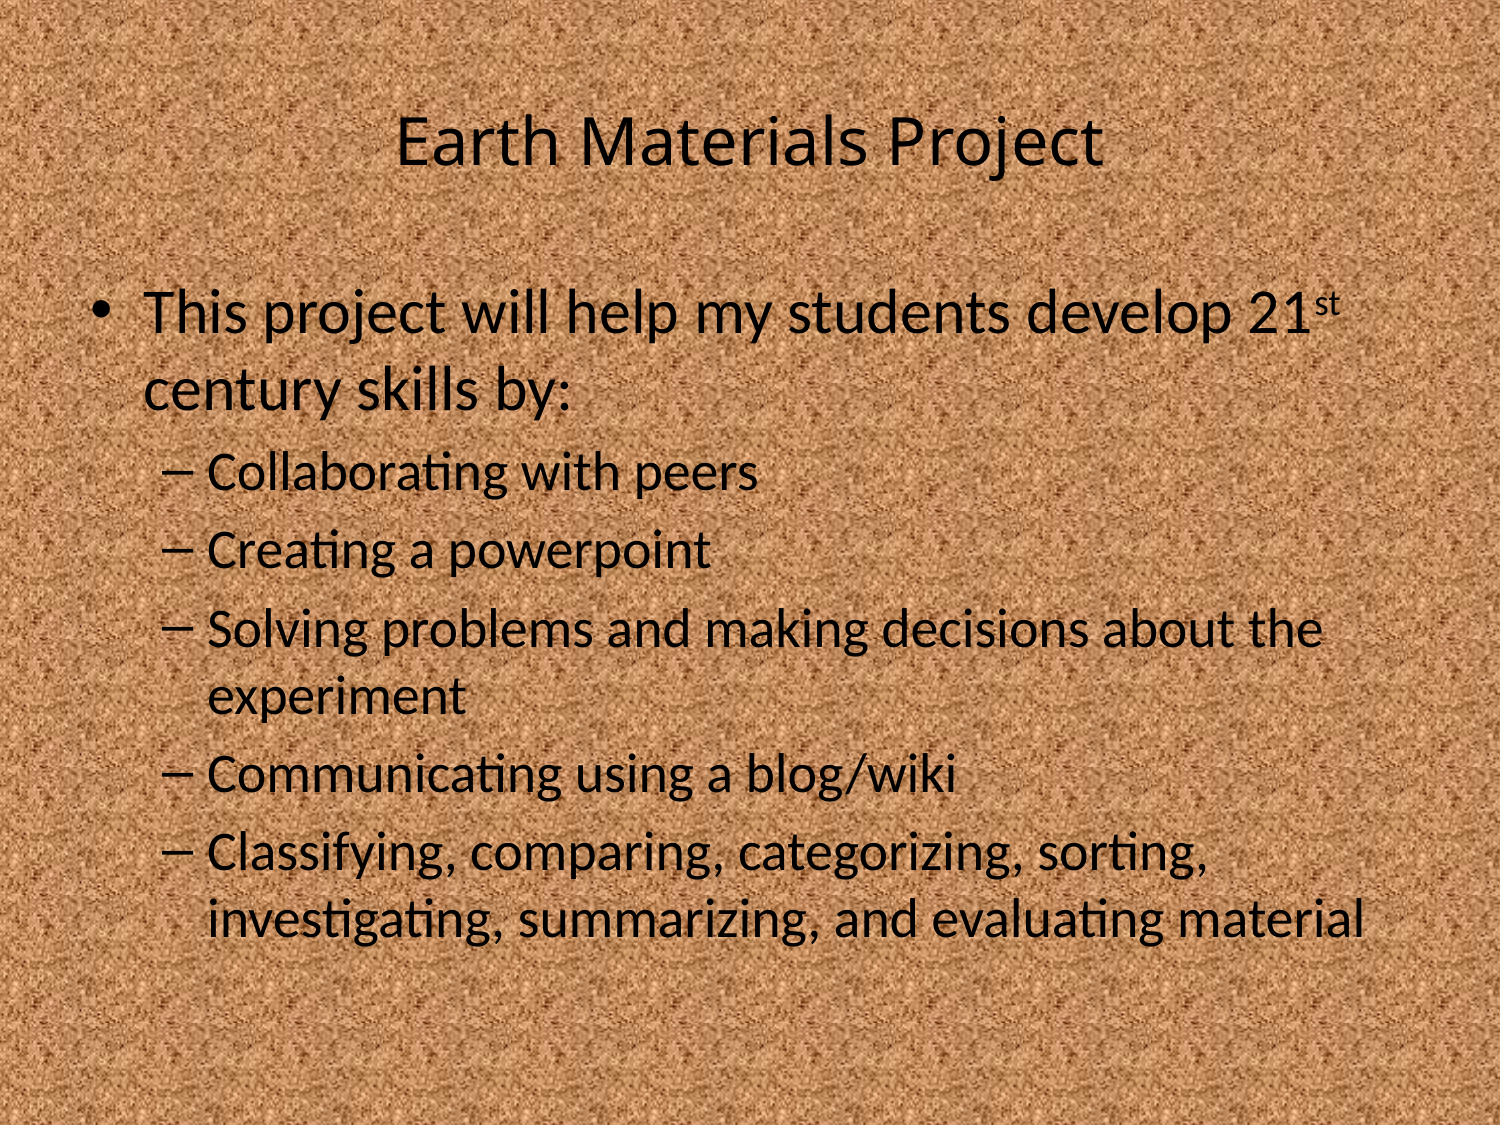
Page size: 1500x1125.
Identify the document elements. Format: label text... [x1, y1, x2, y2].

title Earth Materials Project [75, 45, 1425, 233]
list This project will help my students develop 21st century skills by: Collaborating with peers Creating a powerpoint Solving problems and making decisions about the experiment Communicating using a blog/wiki Classifying, comparing, categorizing, sorting, investigating, summarizing, and evaluating material [75, 262, 1425, 1005]
picture [0, 0, 1500, 1125]
